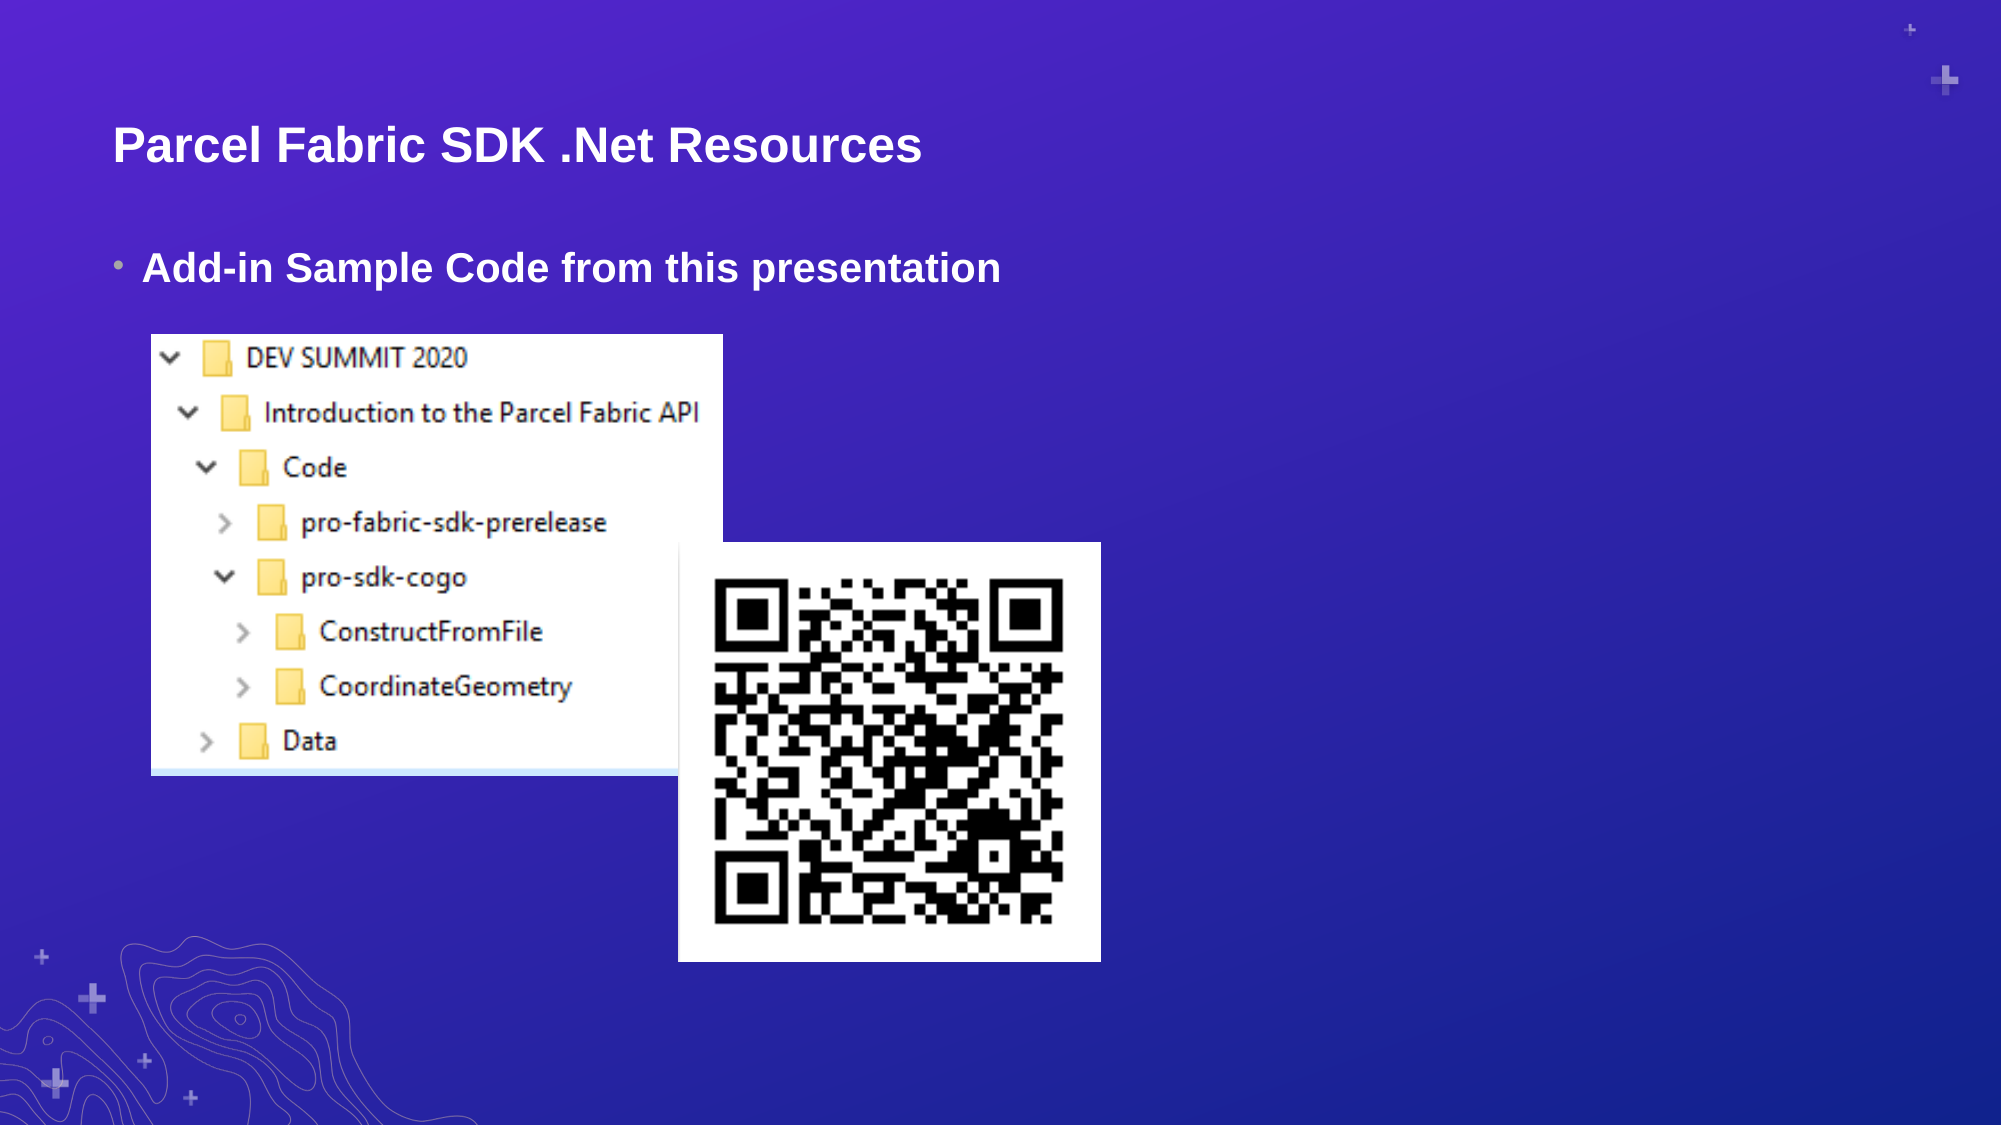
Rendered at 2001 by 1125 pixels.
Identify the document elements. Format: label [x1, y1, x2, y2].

picture [150, 333, 1101, 962]
text_box [0, 0, 2000, 1125]
